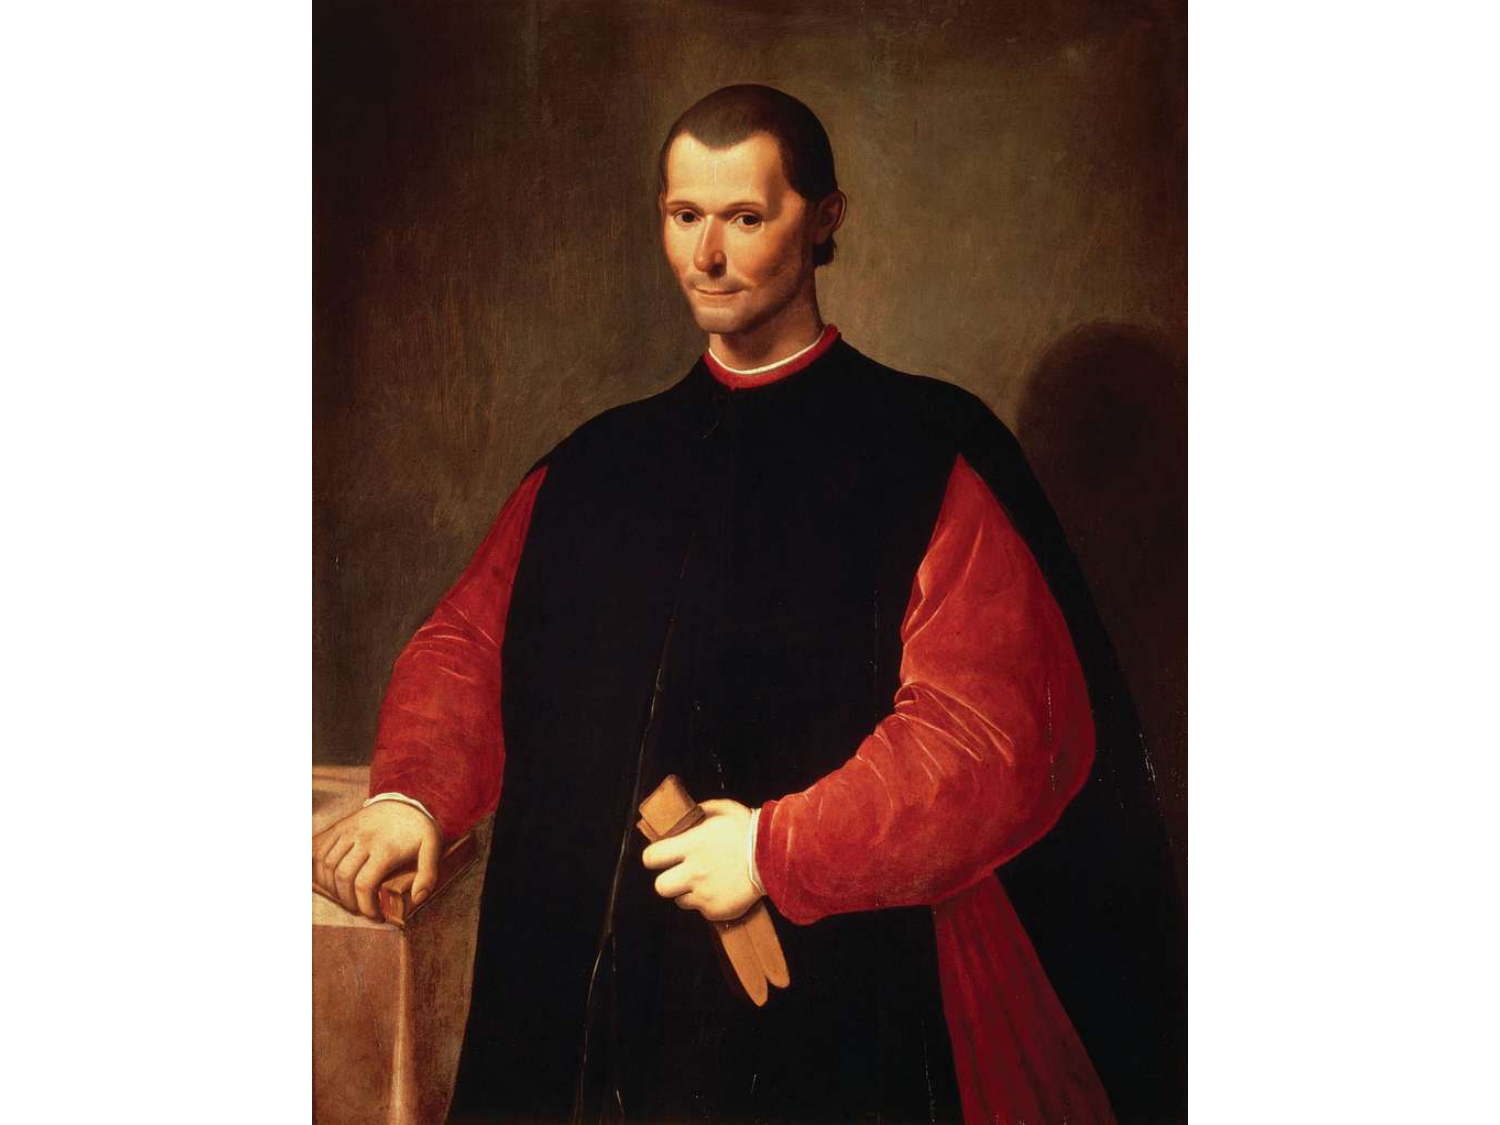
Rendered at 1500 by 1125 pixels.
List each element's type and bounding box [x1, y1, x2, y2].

picture [312, 0, 1188, 1125]
